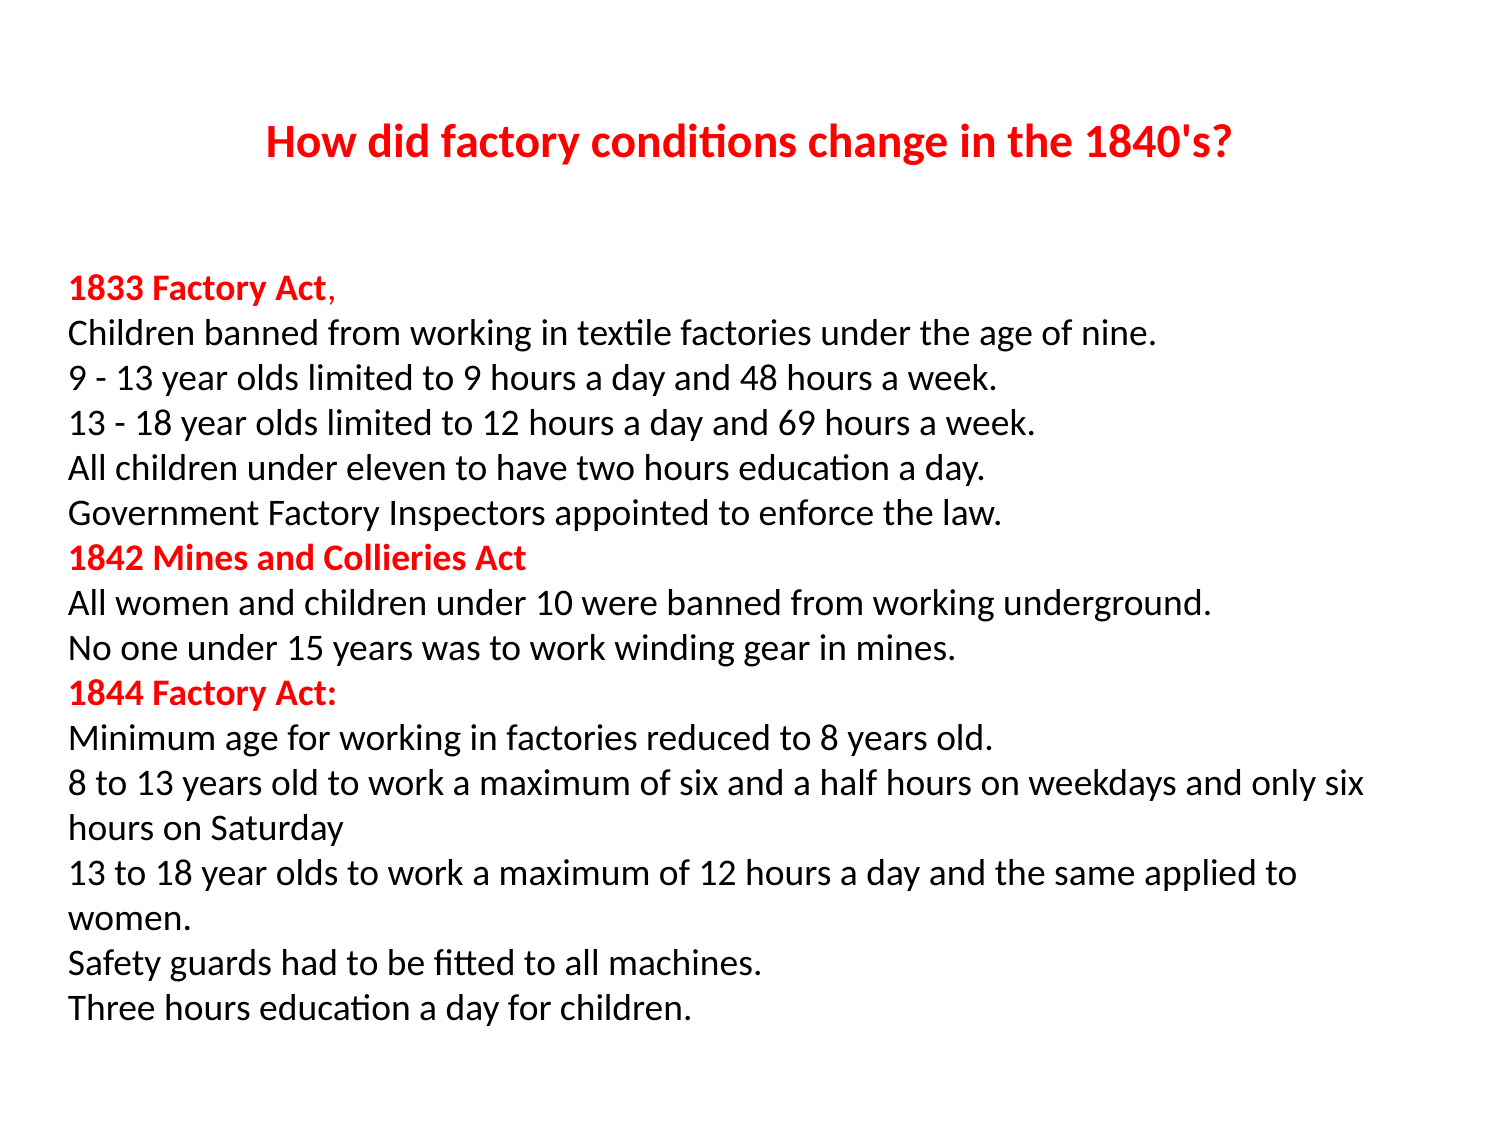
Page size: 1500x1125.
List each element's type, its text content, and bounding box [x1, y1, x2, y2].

title How did factory conditions change in the 1840's? [75, 45, 1425, 233]
text_box 1833 Factory Act, Children banned from working in textile factories under the age of nine. 9 - 13 year olds limited to 9 hours a day and 48 hours a week. 13 - 18 year olds limited to 12 hours a day and 69 hours a week. All children under eleven to have two hours education a day. Government Factory Inspectors appointed to enforce the law. 1842 Mines and Collieries Act All women and children under 10 were banned from working underground. No one under 15 years was to work winding gear in mines. 1844 Factory Act: Minimum age for working in factories reduced to 8 years old. 8 to 13 years old to work a maximum of six and a half hours on weekdays and only six hours on Saturday 13 to 18 year olds to work a maximum of 12 hours a day and the same applied to women. Safety guards had to be fitted to all machines. Three hours education a day for children. [53, 255, 1400, 1036]
